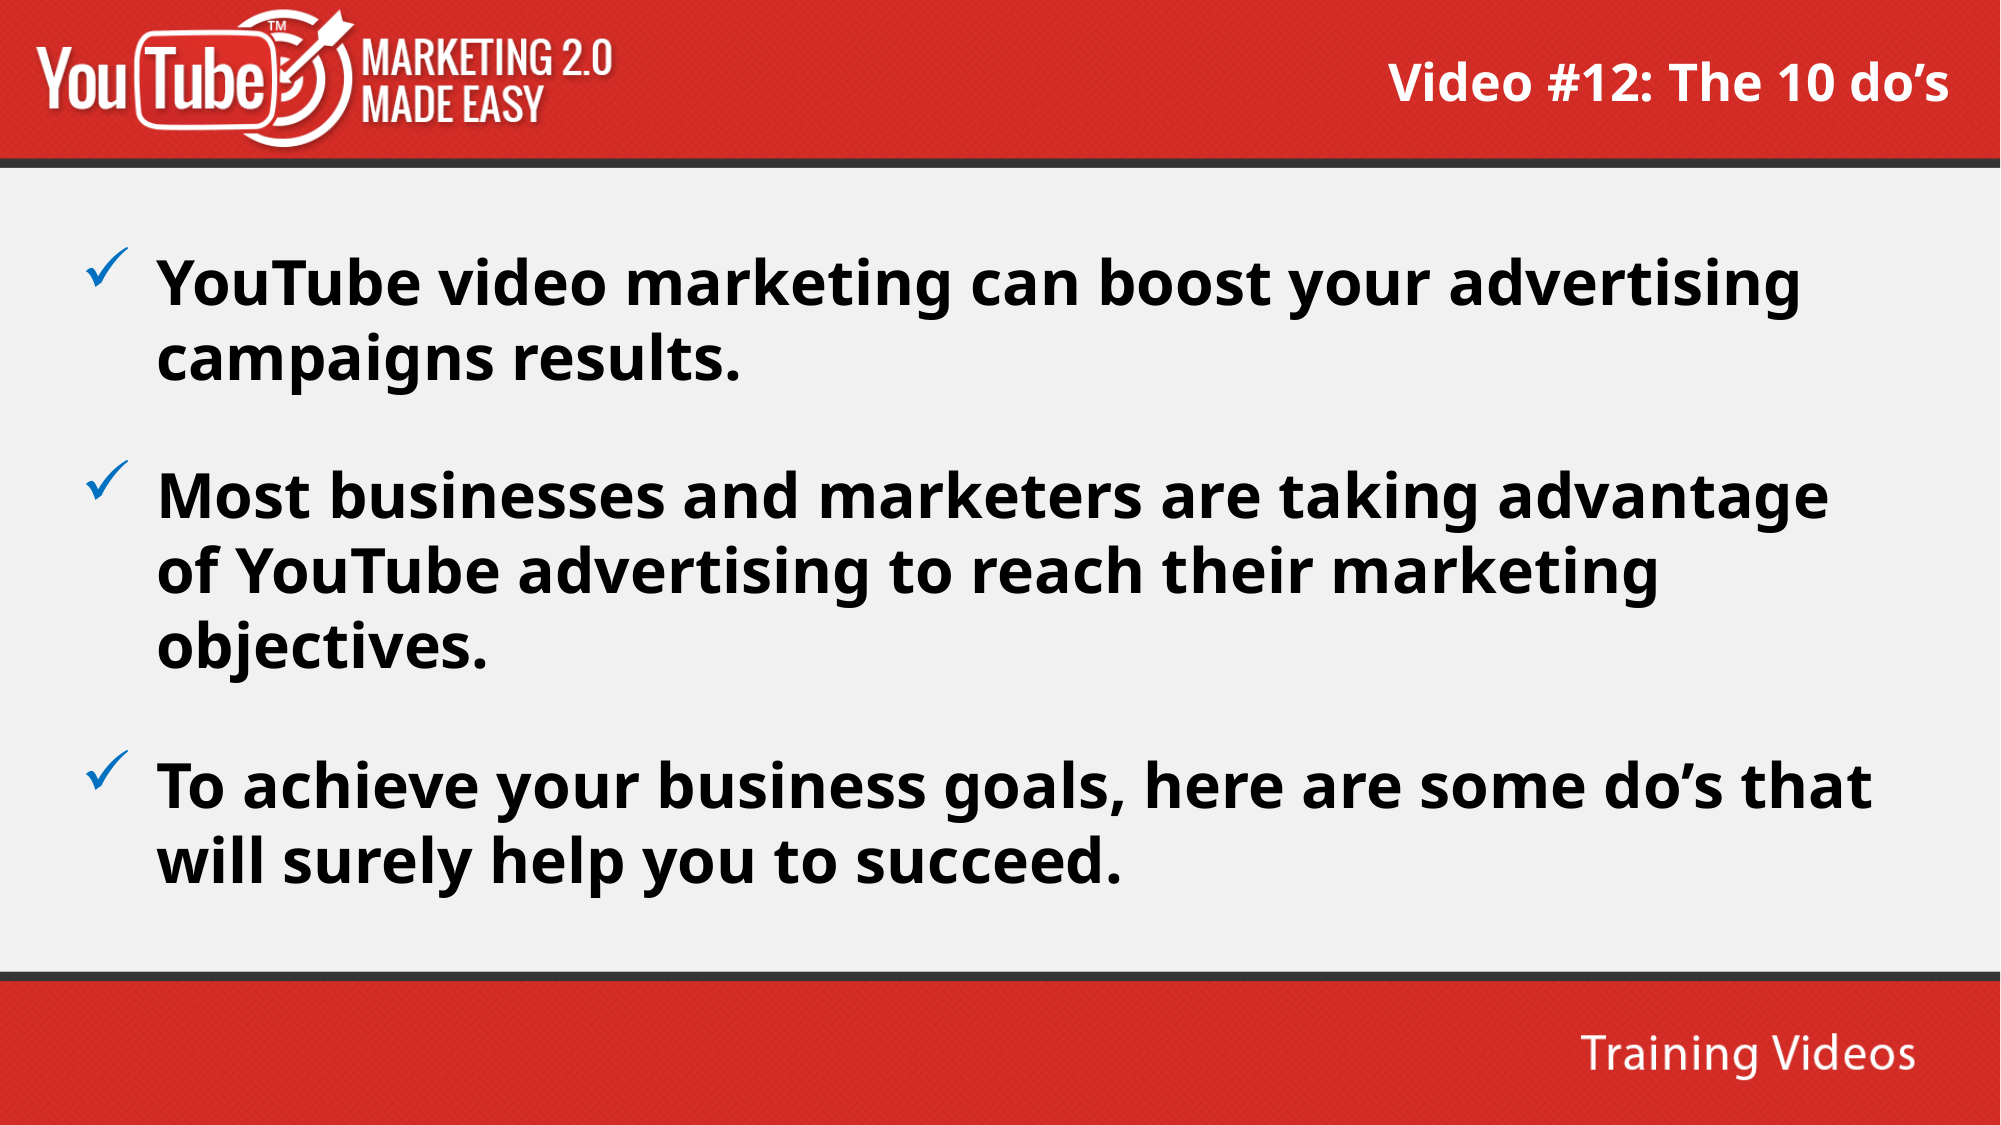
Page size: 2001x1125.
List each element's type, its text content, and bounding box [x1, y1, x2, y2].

text_box YouTube video marketing can boost your advertising campaigns results. [66, 235, 1921, 401]
text_box Most businesses and marketers are taking advantage of YouTube advertising to reach their marketing objectives. [66, 449, 1919, 689]
picture [0, 0, 2001, 1125]
text_box To achieve your business goals, here are some do’s that will surely help you to succeed. [66, 738, 1919, 903]
text_box Video #12: The 10 do’s [899, 41, 1979, 119]
